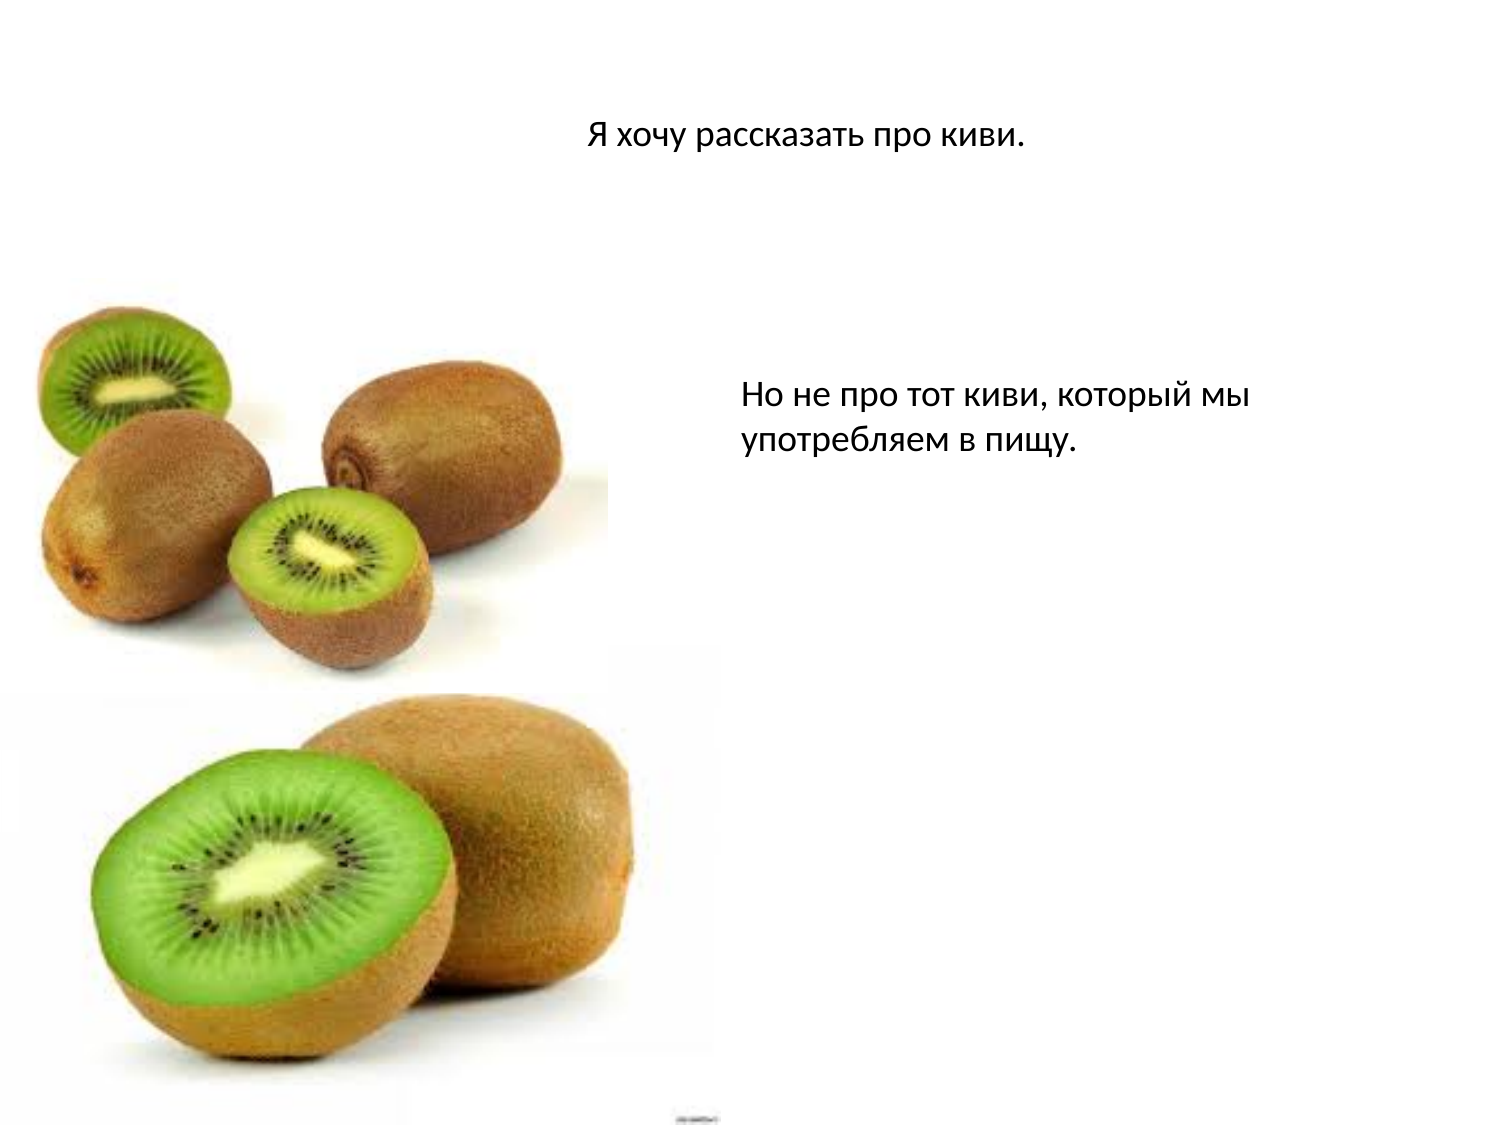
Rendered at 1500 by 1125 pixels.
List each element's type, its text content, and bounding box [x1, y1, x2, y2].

text_box Но не про тот киви, который мы употребляем в пищу. [726, 361, 1270, 467]
text_box Я хочу рассказать про киви. [572, 101, 1247, 162]
picture [0, 278, 722, 1125]
